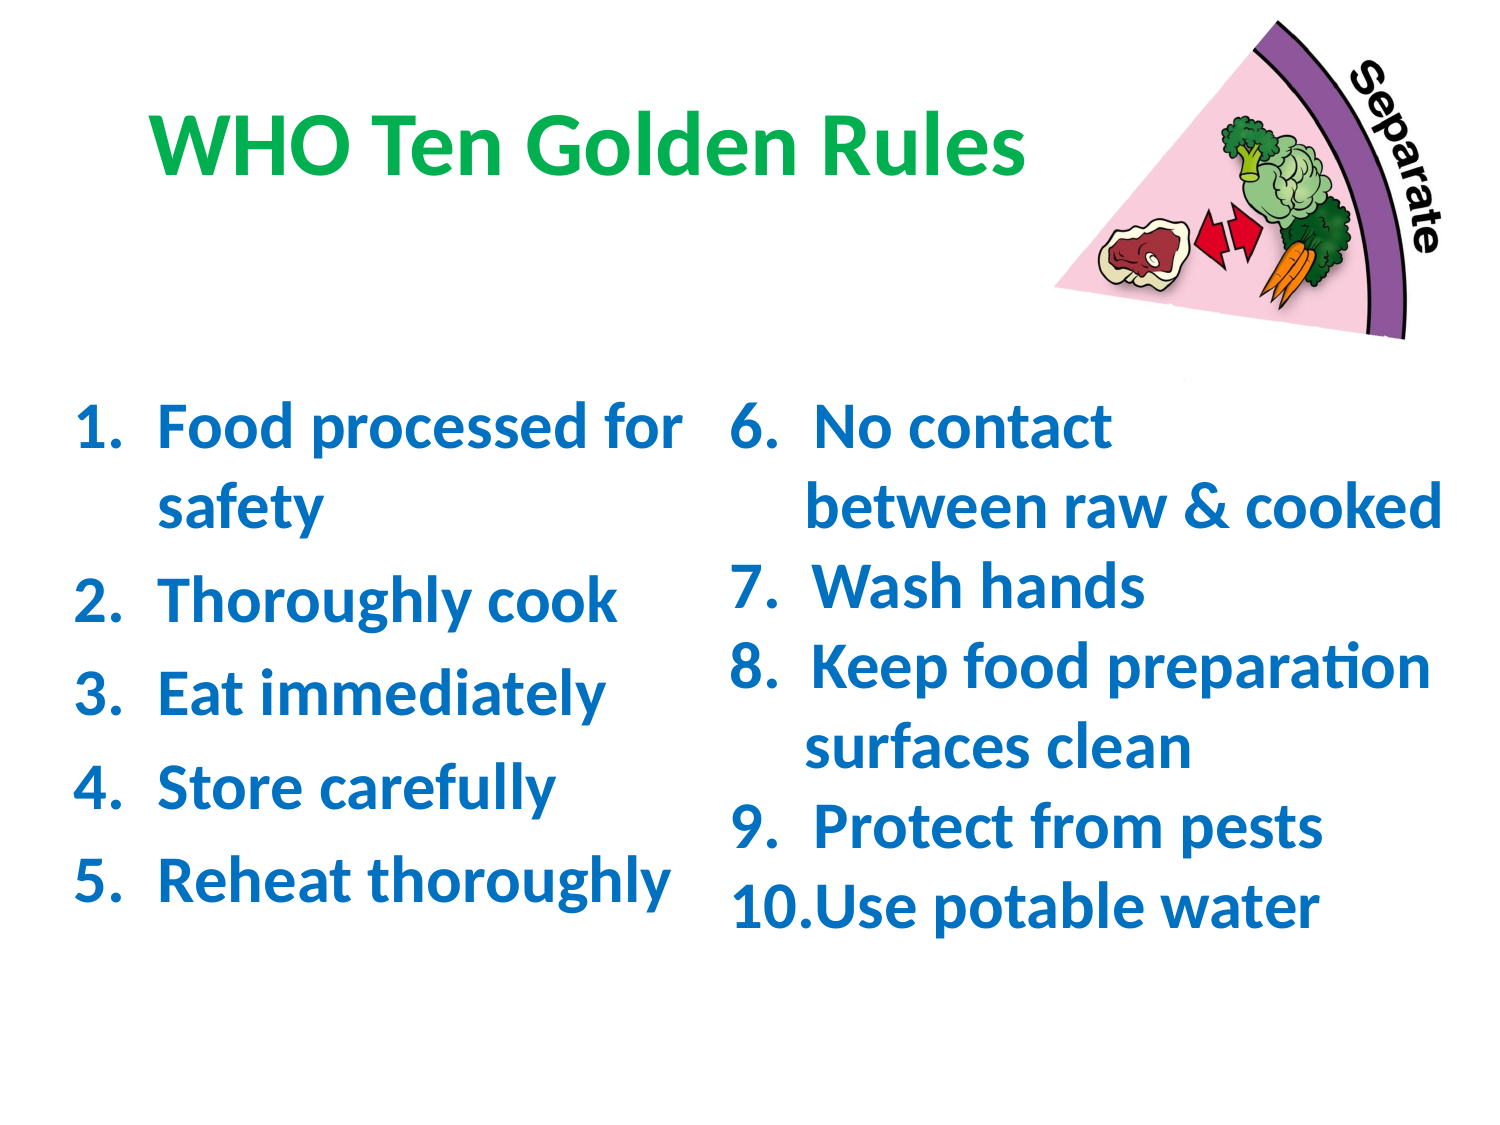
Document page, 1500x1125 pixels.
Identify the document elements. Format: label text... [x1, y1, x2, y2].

title WHO Ten Golden Rules [75, 45, 1102, 233]
text_box No contact between raw & cooked 7. Wash hands 8. Keep food preparation surfaces clean Protect from pests 10.Use potable water [714, 374, 1465, 950]
picture [1045, 0, 1500, 487]
list Food processed for safety Thoroughly cook Eat immediately Store carefully Reheat thoroughly [58, 281, 750, 1024]
